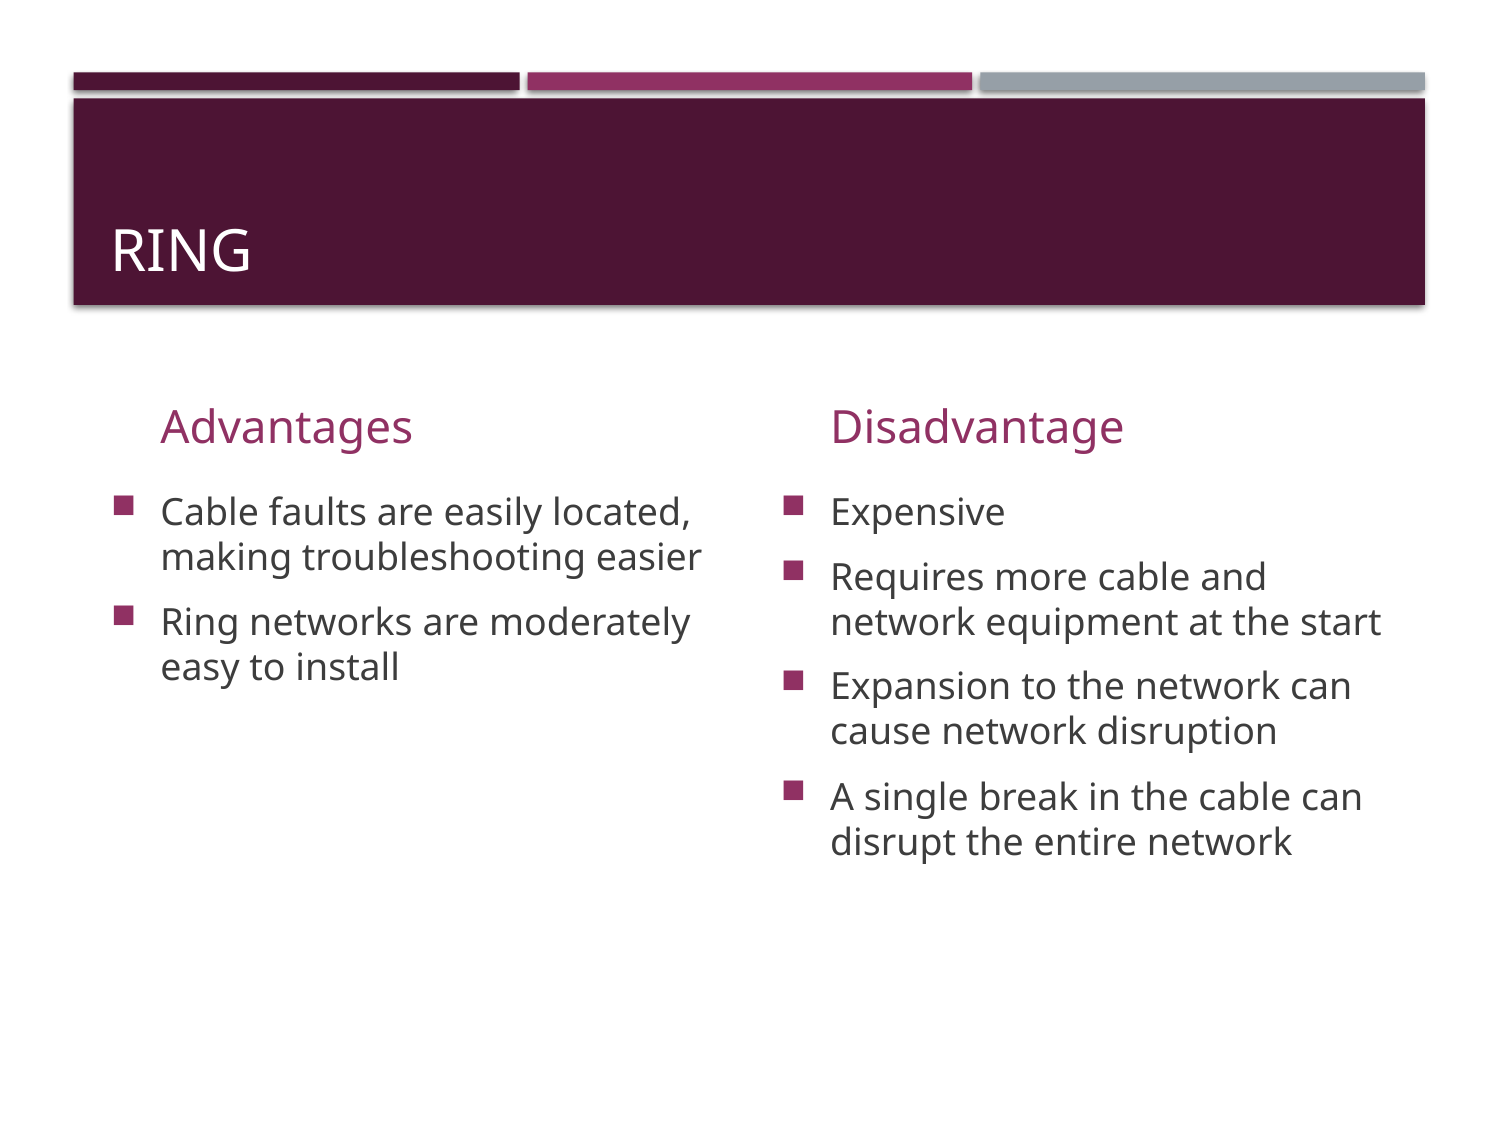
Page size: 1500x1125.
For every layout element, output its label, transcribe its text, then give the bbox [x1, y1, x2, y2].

title Ring [95, 112, 1406, 291]
list Expensive Requires more cable and network equipment at the start Expansion to the network can cause network disruption A single break in the cable can disrupt the entire network [765, 479, 1406, 962]
list Cable faults are easily located, making troubleshooting easier Ring networks are moderately easy to install [95, 479, 735, 962]
list Advantages [145, 365, 735, 460]
list Disadvantage [815, 365, 1406, 460]
